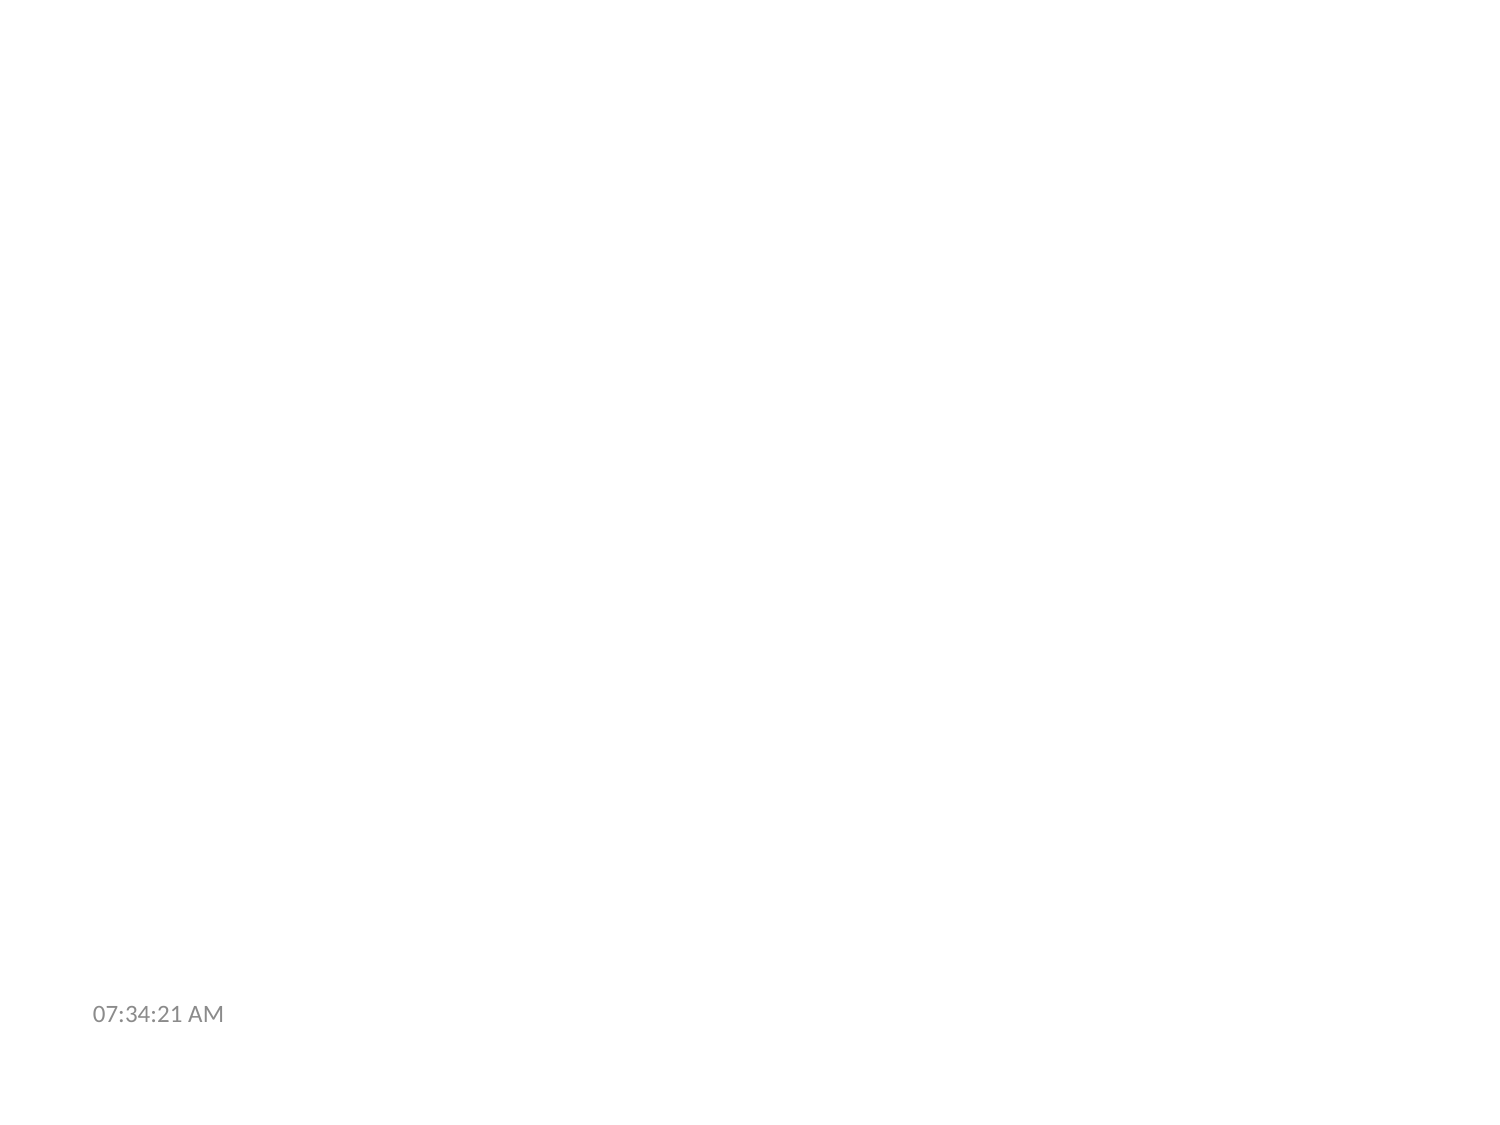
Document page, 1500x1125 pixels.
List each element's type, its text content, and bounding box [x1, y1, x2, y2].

text_box 3:35:09 PM [77, 982, 428, 1043]
